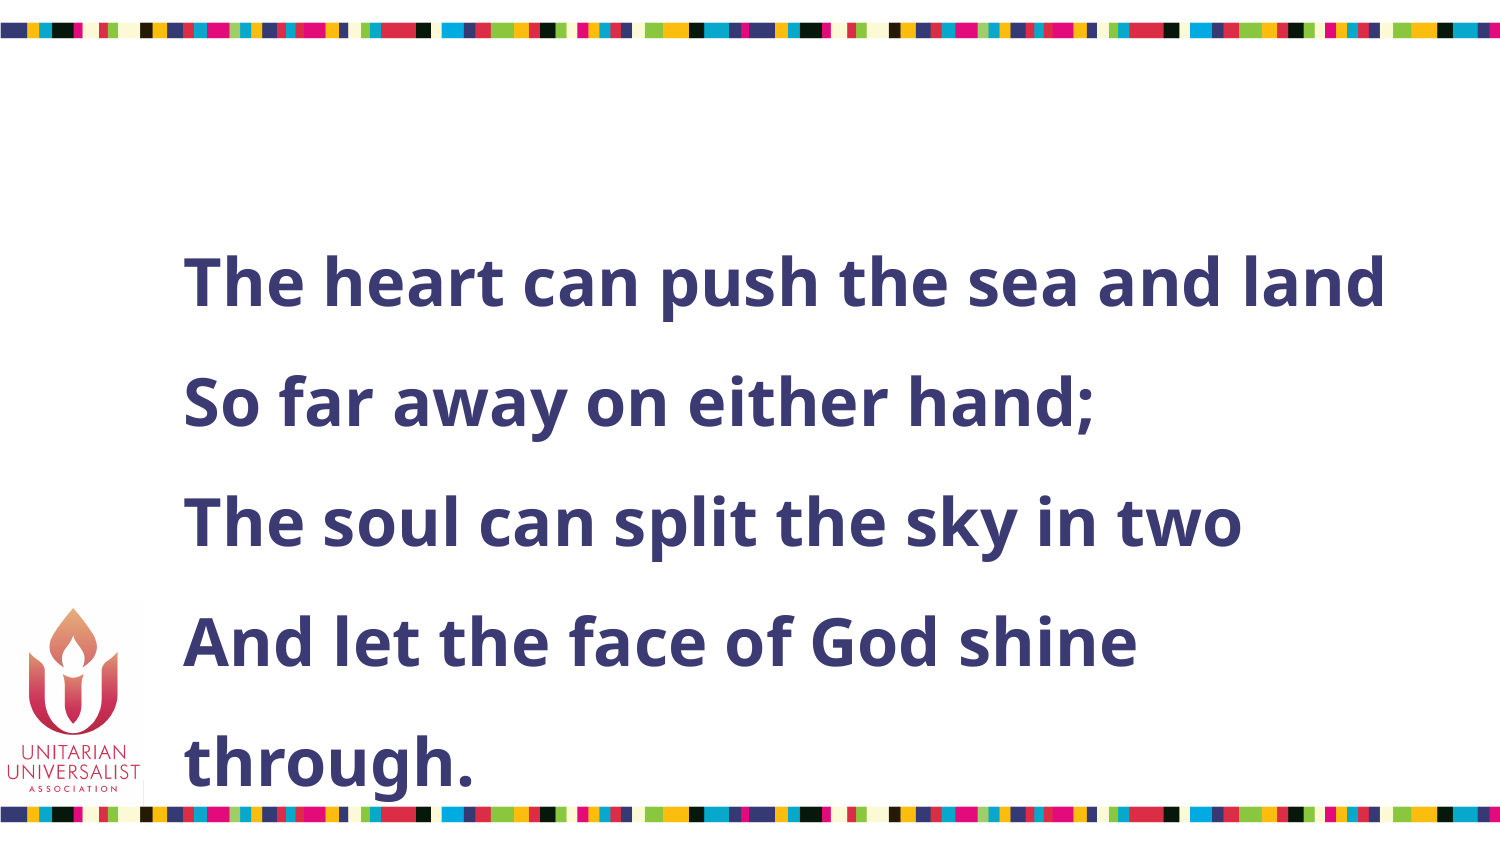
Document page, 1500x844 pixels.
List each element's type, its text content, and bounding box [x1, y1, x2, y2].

text_box The heart can push the sea and land So far away on either hand; The soul can split the sky in two And let the face of God shine through. [168, 184, 1421, 805]
picture [0, 600, 1500, 824]
picture [0, 22, 1500, 40]
